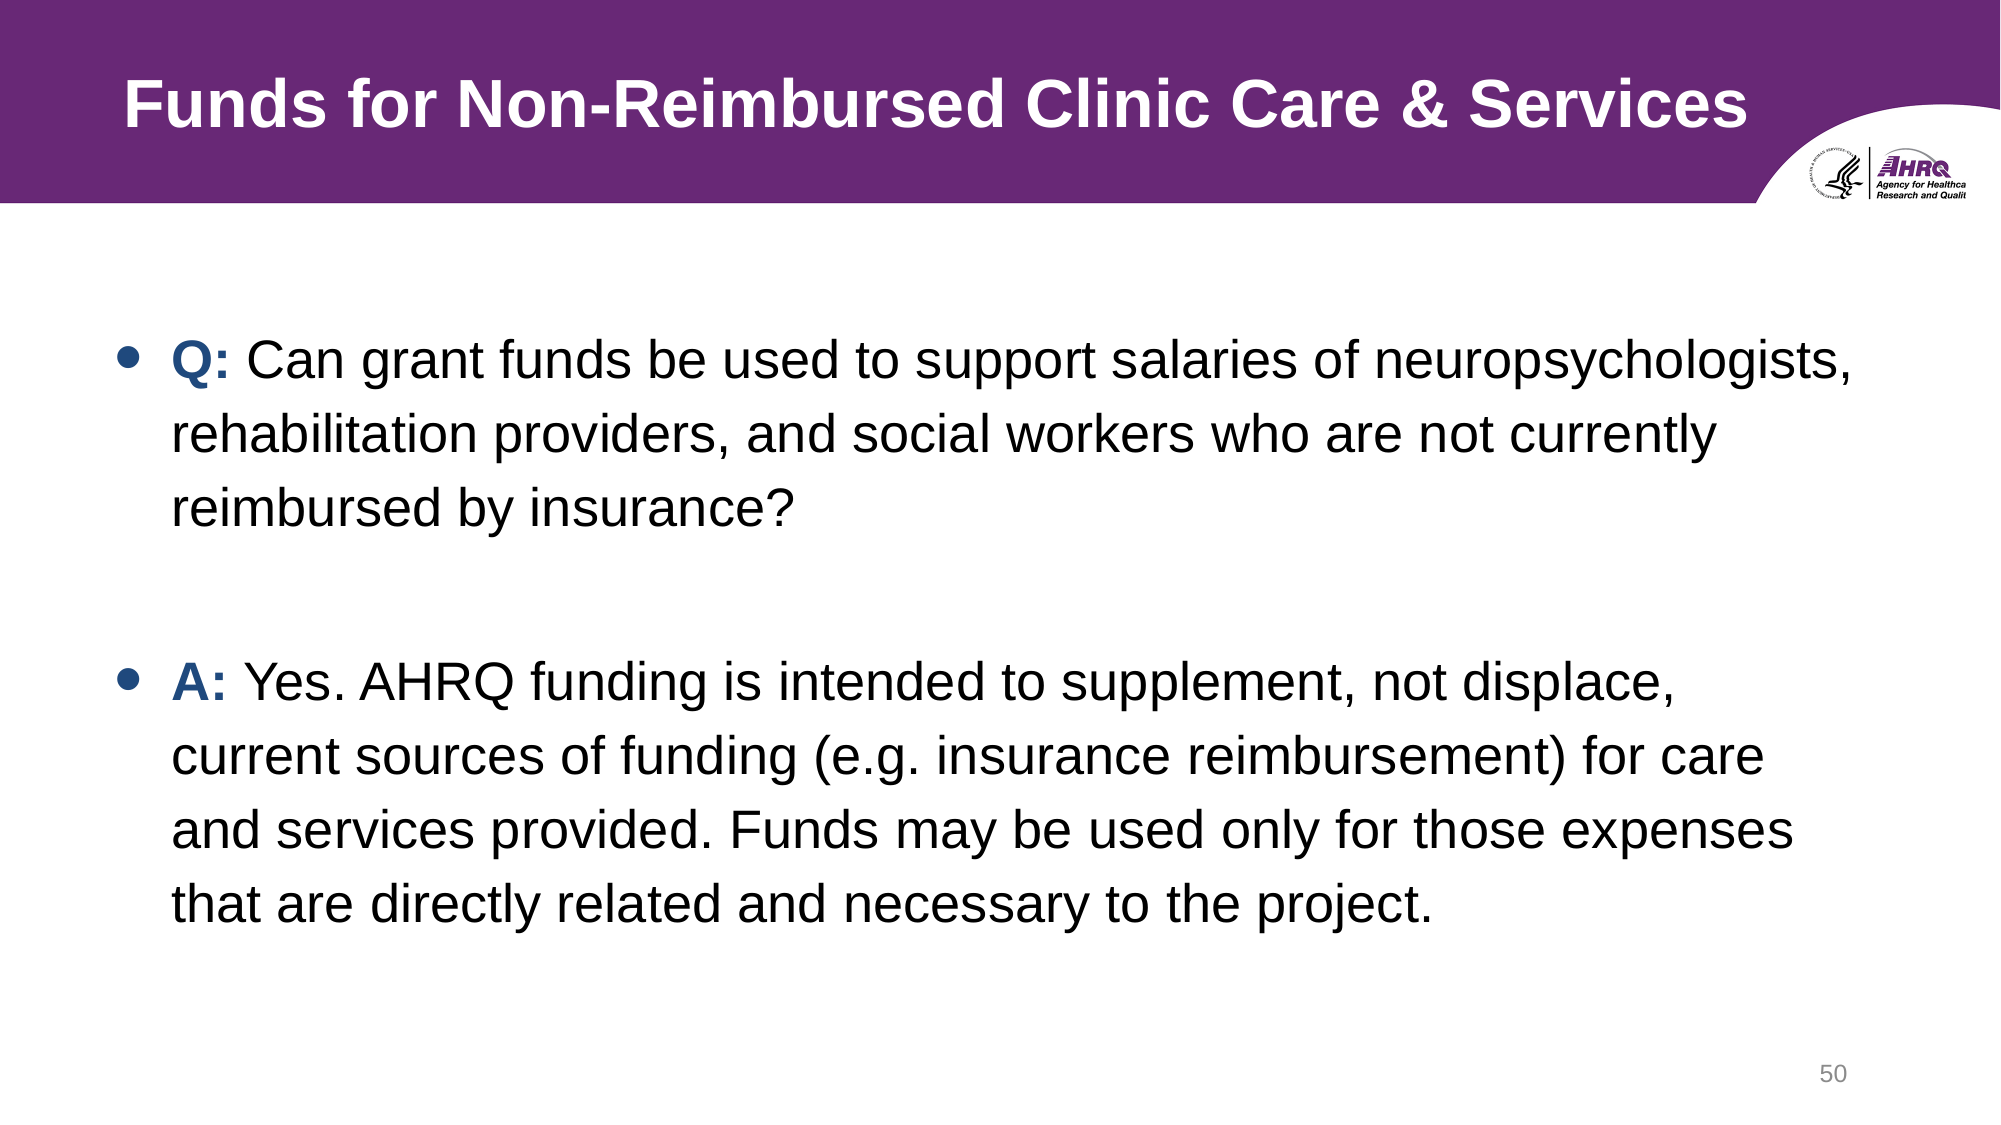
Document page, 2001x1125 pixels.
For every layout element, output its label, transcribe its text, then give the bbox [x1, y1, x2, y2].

title Funds for Non-Reimbursed Clinic Care & Services [99, 50, 1775, 152]
picture [0, 0, 2001, 1125]
slide_number 50 [1412, 1042, 1863, 1103]
list Q: Can grant funds be used to support salaries of neuropsychologists, rehabilitation providers, and social workers who are not currently reimbursed by insurance? A: Yes. AHRQ funding is intended to supplement, not displace, current sources of funding (e.g. insurance reimbursement) for care and services provided. Funds may be used only for those expenses that are directly related and necessary to the project. [99, 307, 1875, 1050]
